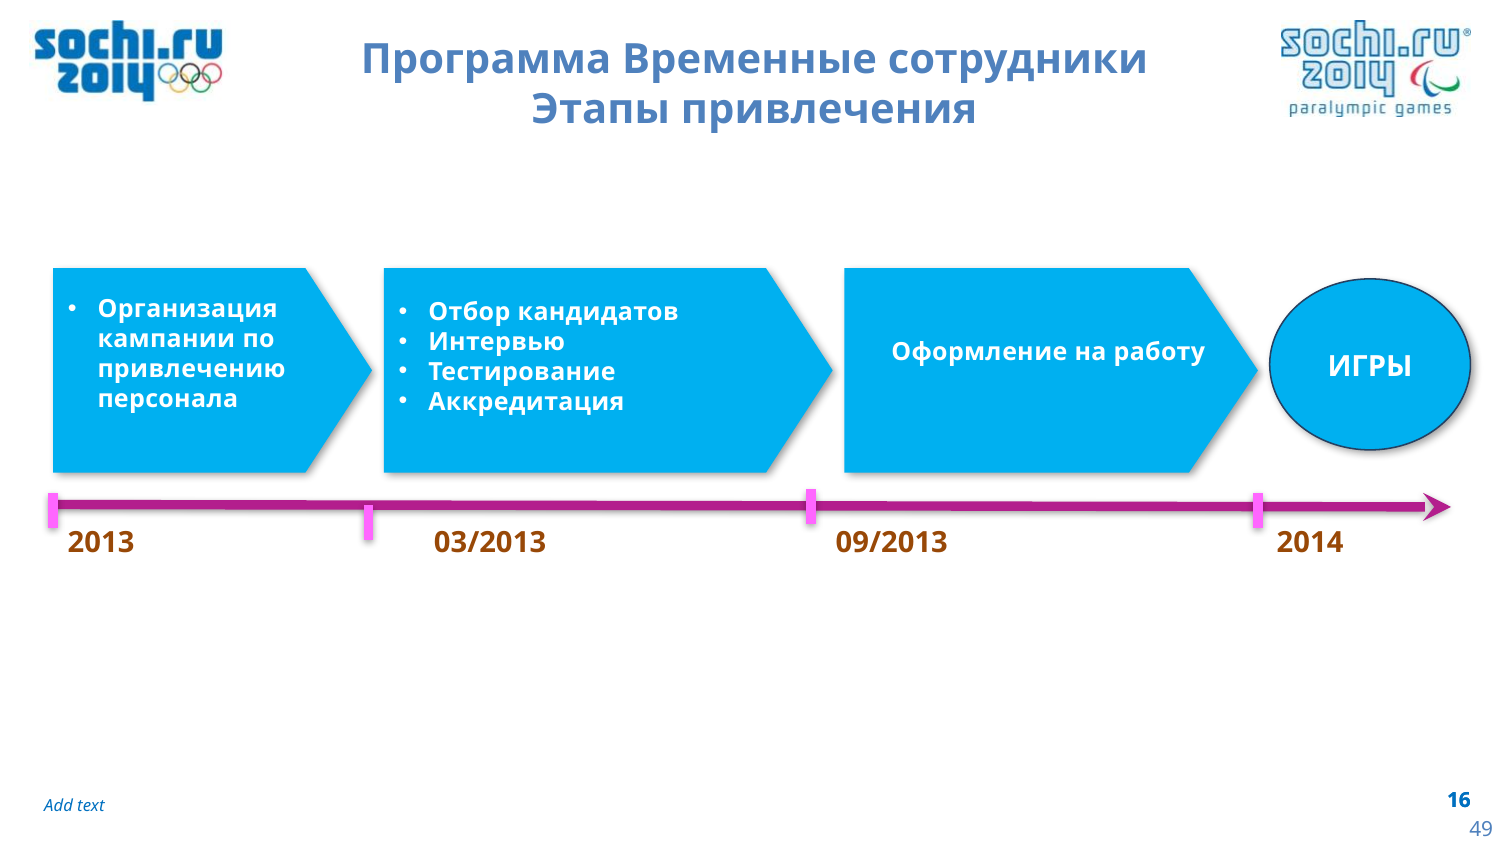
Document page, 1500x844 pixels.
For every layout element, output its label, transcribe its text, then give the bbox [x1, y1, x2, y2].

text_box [52, 504, 1452, 508]
text_box Организация кампании по привлечению персонала [53, 268, 373, 473]
text_box [218, 43, 1306, 107]
text_box 2014 [1261, 519, 1392, 566]
picture [1281, 20, 1471, 117]
text_box Оформление на работу [844, 268, 1258, 473]
text_box 03/2013 [419, 517, 620, 566]
text_box 09/2013 [820, 518, 1010, 566]
picture [29, 20, 231, 106]
text_box 2013 [53, 517, 229, 566]
text_box Отбор кандидатов Интервью Тестирование Аккредитация [383, 268, 833, 473]
text_box ИГРЫ [1268, 278, 1472, 451]
title Программа Временные сотрудники Этапы привлечения [238, 62, 1271, 151]
text_box 49 [1454, 807, 1500, 844]
